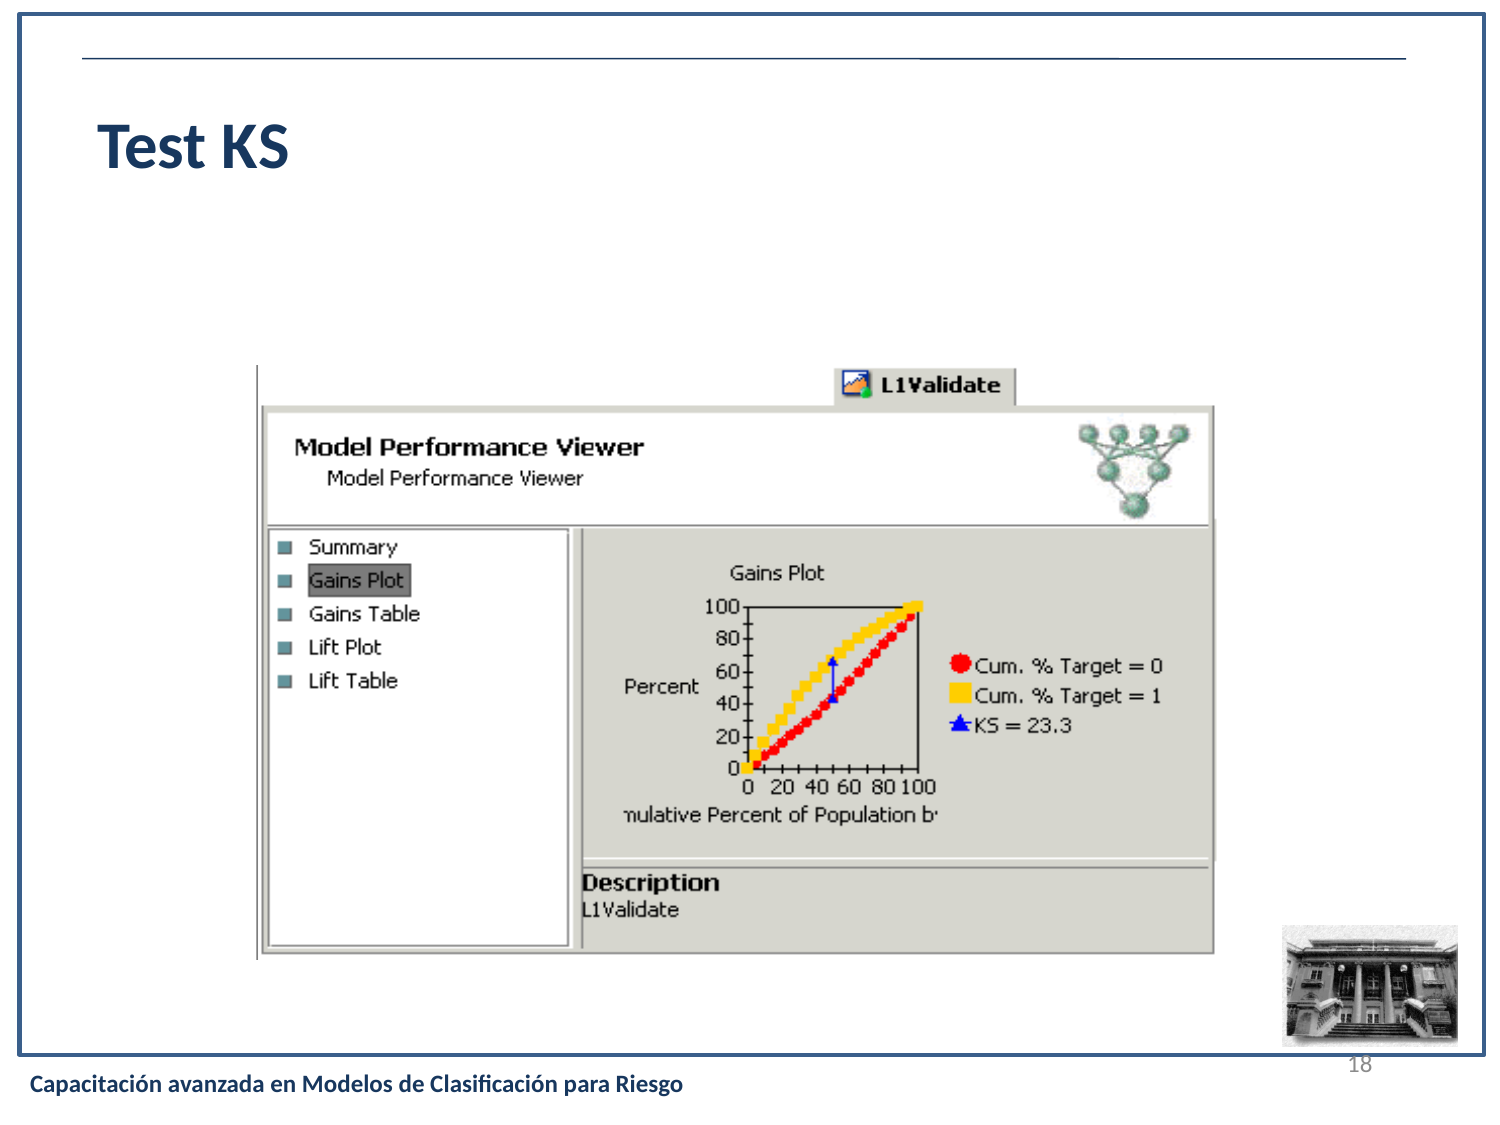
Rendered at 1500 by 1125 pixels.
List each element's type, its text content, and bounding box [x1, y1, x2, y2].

slide_number 18 [1074, 1025, 1388, 1100]
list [256, 365, 1221, 960]
title Test KS [81, 81, 1414, 202]
picture [1282, 925, 1458, 1047]
